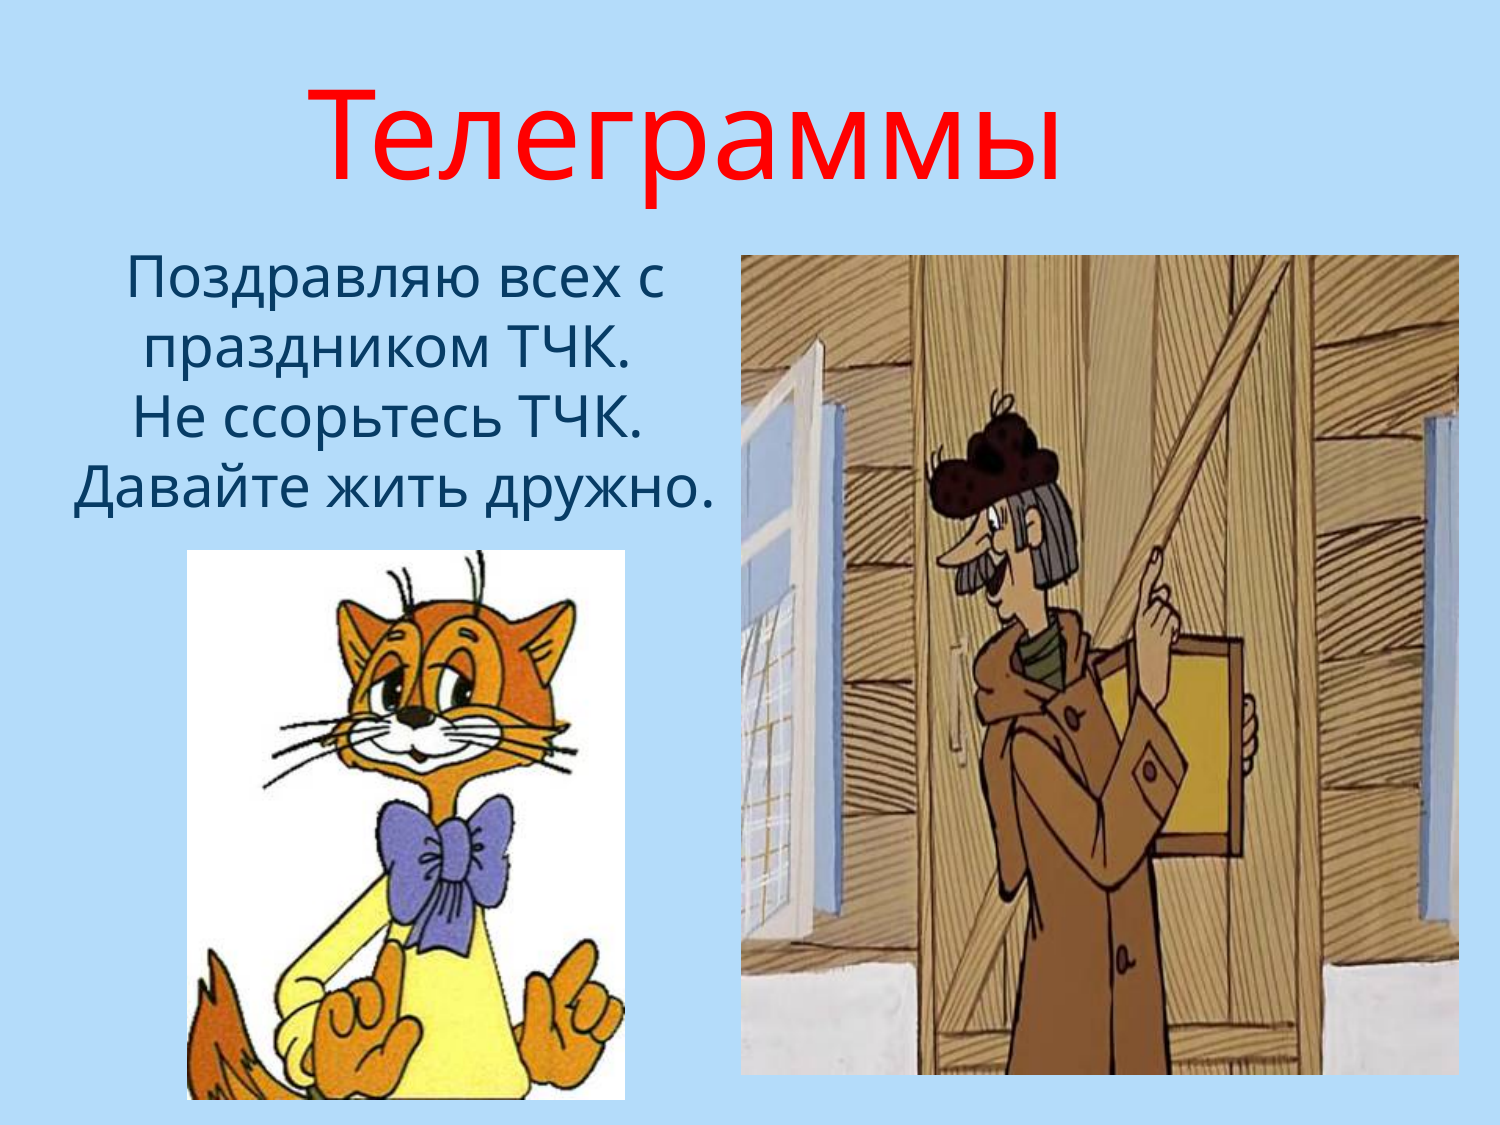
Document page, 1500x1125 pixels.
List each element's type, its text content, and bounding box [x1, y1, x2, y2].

picture [740, 255, 1460, 1075]
text_box Телеграммы [292, 46, 1137, 212]
picture [187, 550, 625, 1101]
text_box Поздравляю всех с праздником ТЧК. Не ссорьтесь ТЧК. Давайте жить дружно. [49, 231, 742, 597]
